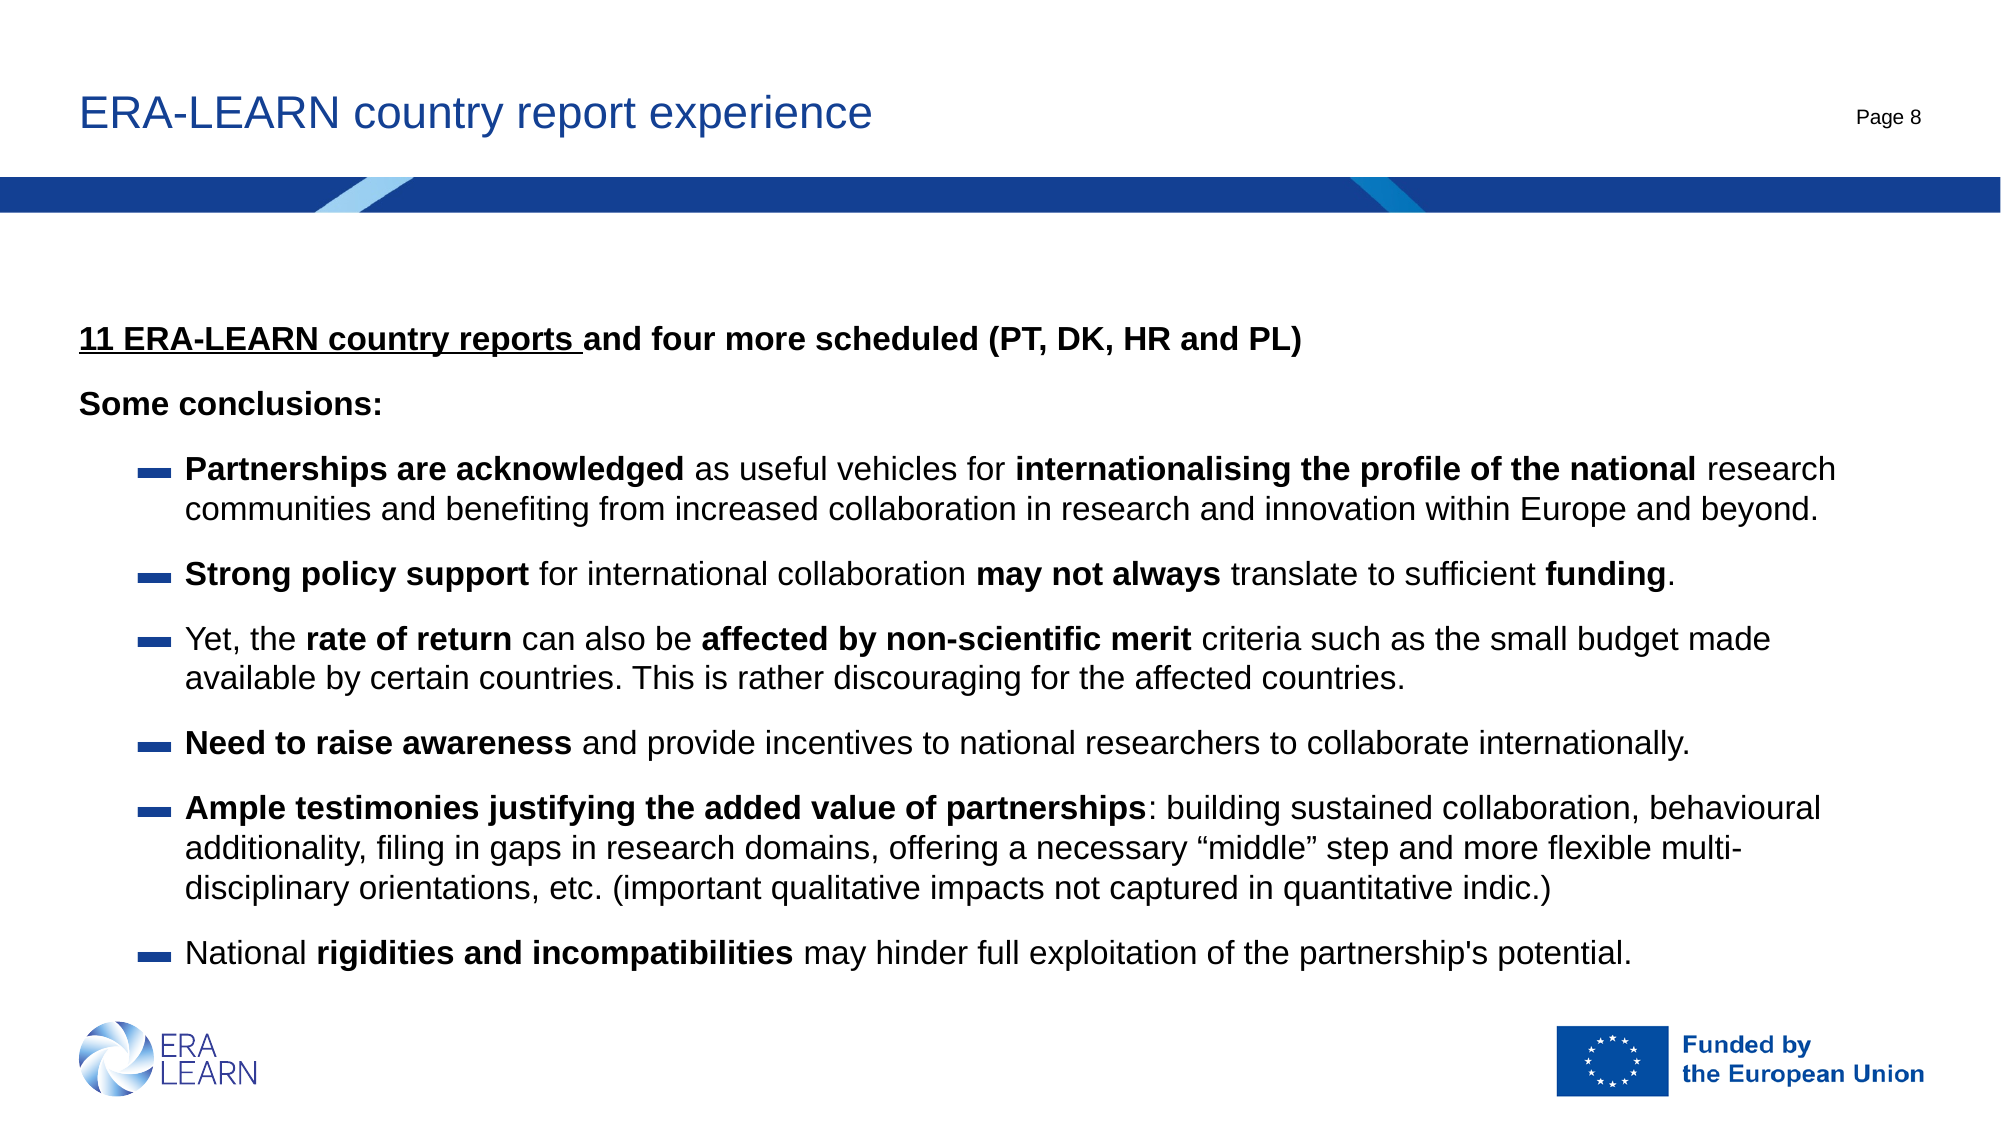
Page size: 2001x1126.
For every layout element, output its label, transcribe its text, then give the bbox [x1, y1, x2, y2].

list 11 ERA-LEARN country reports and four more scheduled (PT, DK, HR and PL) Some conclusions: Partnerships are acknowledged as useful vehicles for internationalising the profile of the national research communities and benefiting from increased collaboration in research and innovation within Europe and beyond. Strong policy support for international collaboration may not always translate to sufficient funding. Yet, the rate of return can also be affected by non-scientific merit criteria such as the small budget made available by certain countries. This is rather discouraging for the affected countries. Need to raise awareness and provide incentives to national researchers to collaborate internationally. Ample testimonies justifying the added value of partnerships: building sustained collaboration, behavioural additionality, filing in gaps in research domains, offering a necessary “middle” step and more flexible multi-disciplinary orientations, etc. (important qualitative impacts not captured in quantitative indic.) National rigidities and incompatibilities may hinder full exploitation of the partnership's potential. [78, 317, 1877, 1036]
picture [1543, 1021, 1944, 1101]
slide_number Page 8 [1763, 103, 1922, 127]
title ERA-LEARN country report experience [78, 42, 1556, 138]
picture [0, 177, 2001, 213]
